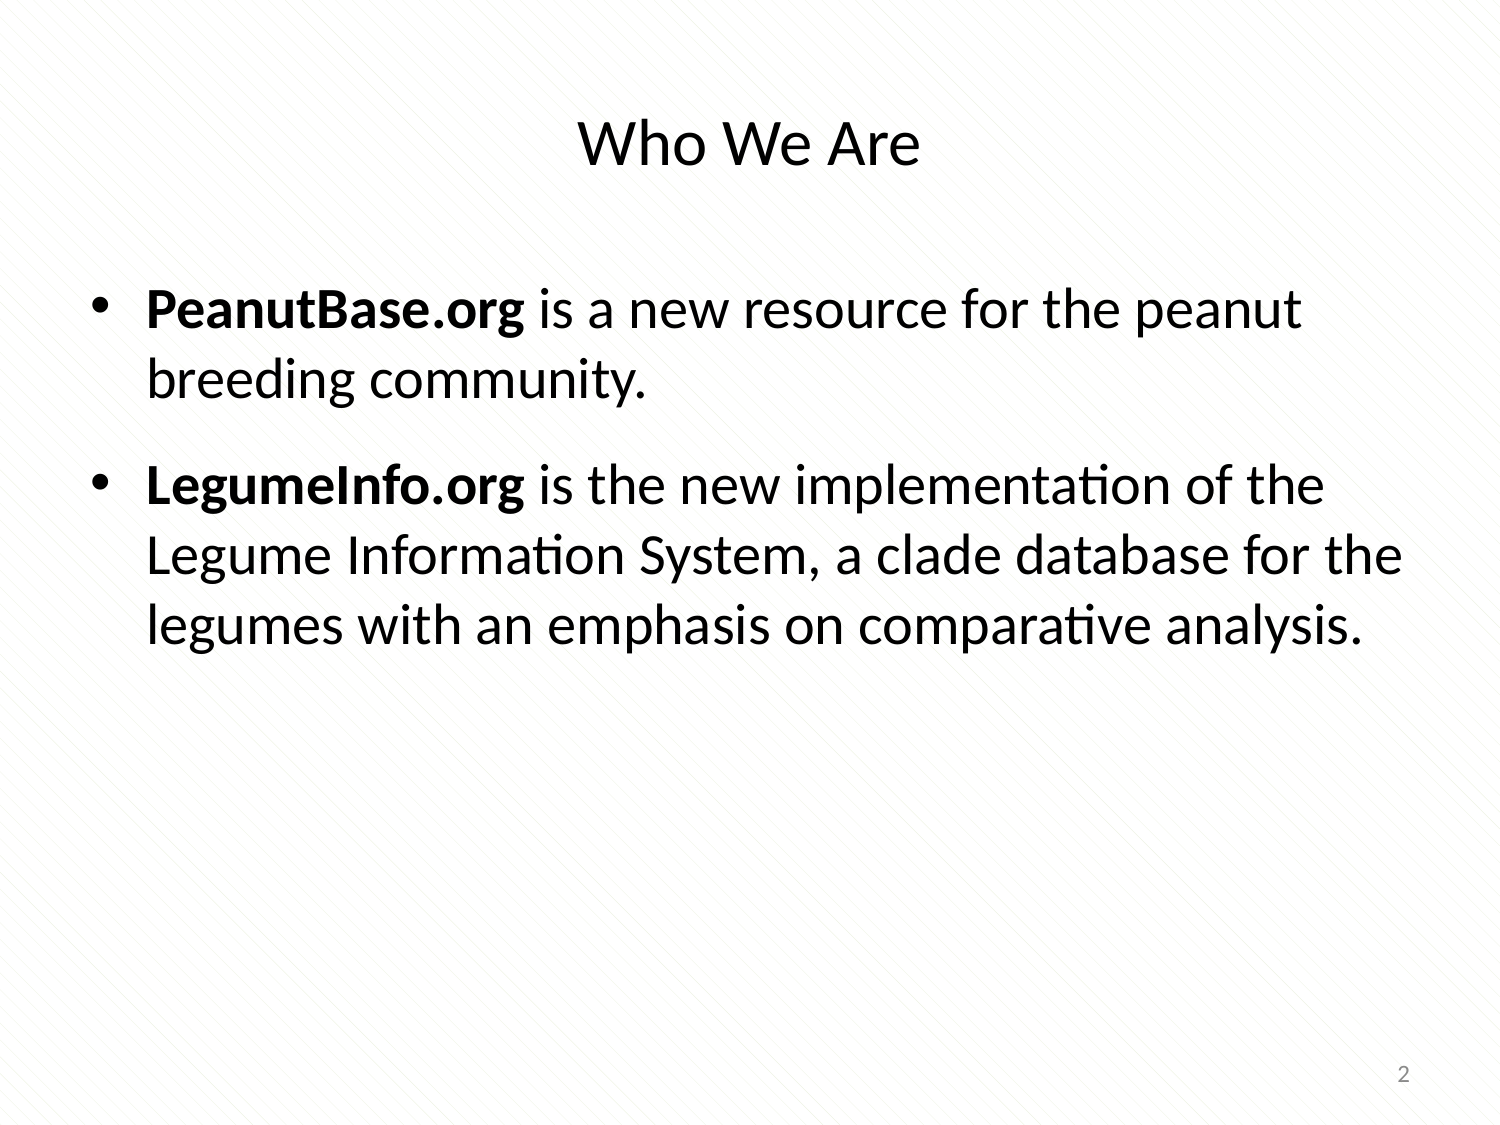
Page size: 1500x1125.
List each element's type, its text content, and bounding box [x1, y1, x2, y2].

list PeanutBase.org is a new resource for the peanut breeding community. LegumeInfo.org is the new implementation of the Legume Information System, a clade database for the legumes with an emphasis on comparative analysis. [75, 262, 1425, 1005]
slide_number 2 [1074, 1042, 1425, 1103]
title Who We Are [75, 45, 1425, 233]
